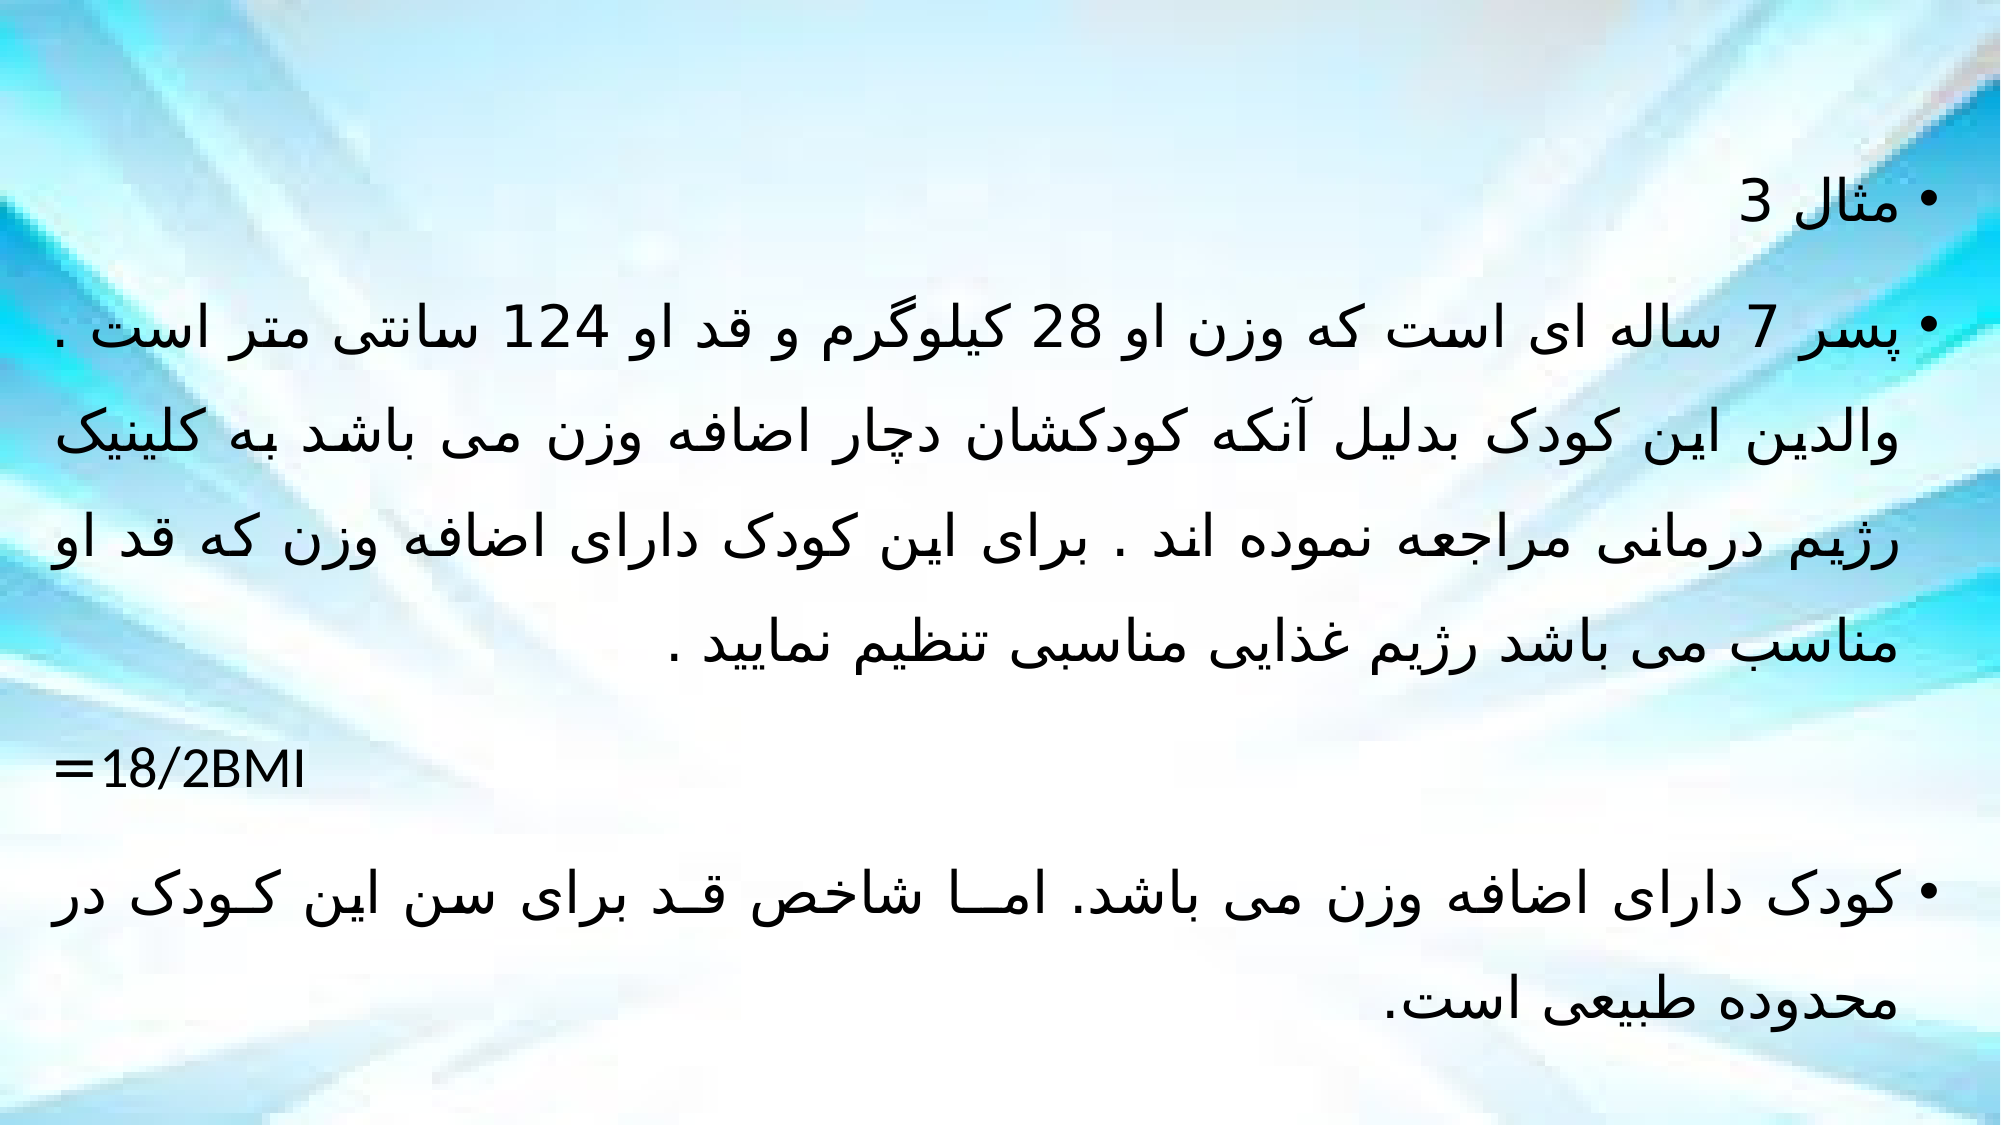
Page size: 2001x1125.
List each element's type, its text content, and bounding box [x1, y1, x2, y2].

picture [0, 0, 2001, 1125]
list مثال 3 پسر 7 ساله ای است که وزن او 28 کیلوگرم و قد او 124 سانتی متر است . والدین این کودک بدلیل آنکه کودکشان دچار اضافه وزن می باشد به کلینیک رژیم درمانی مراجعه نموده اند . برای این کودک دارای اضافه وزن که قد او مناسب می باشد رژیم غذایی مناسبی تنظیم نمایید . 18/2BMI= کودک دارای اضافه وزن می باشد. امــا شاخص قـد برای سن این کـودک در محدوده طبیعی است. [35, 120, 1955, 1069]
